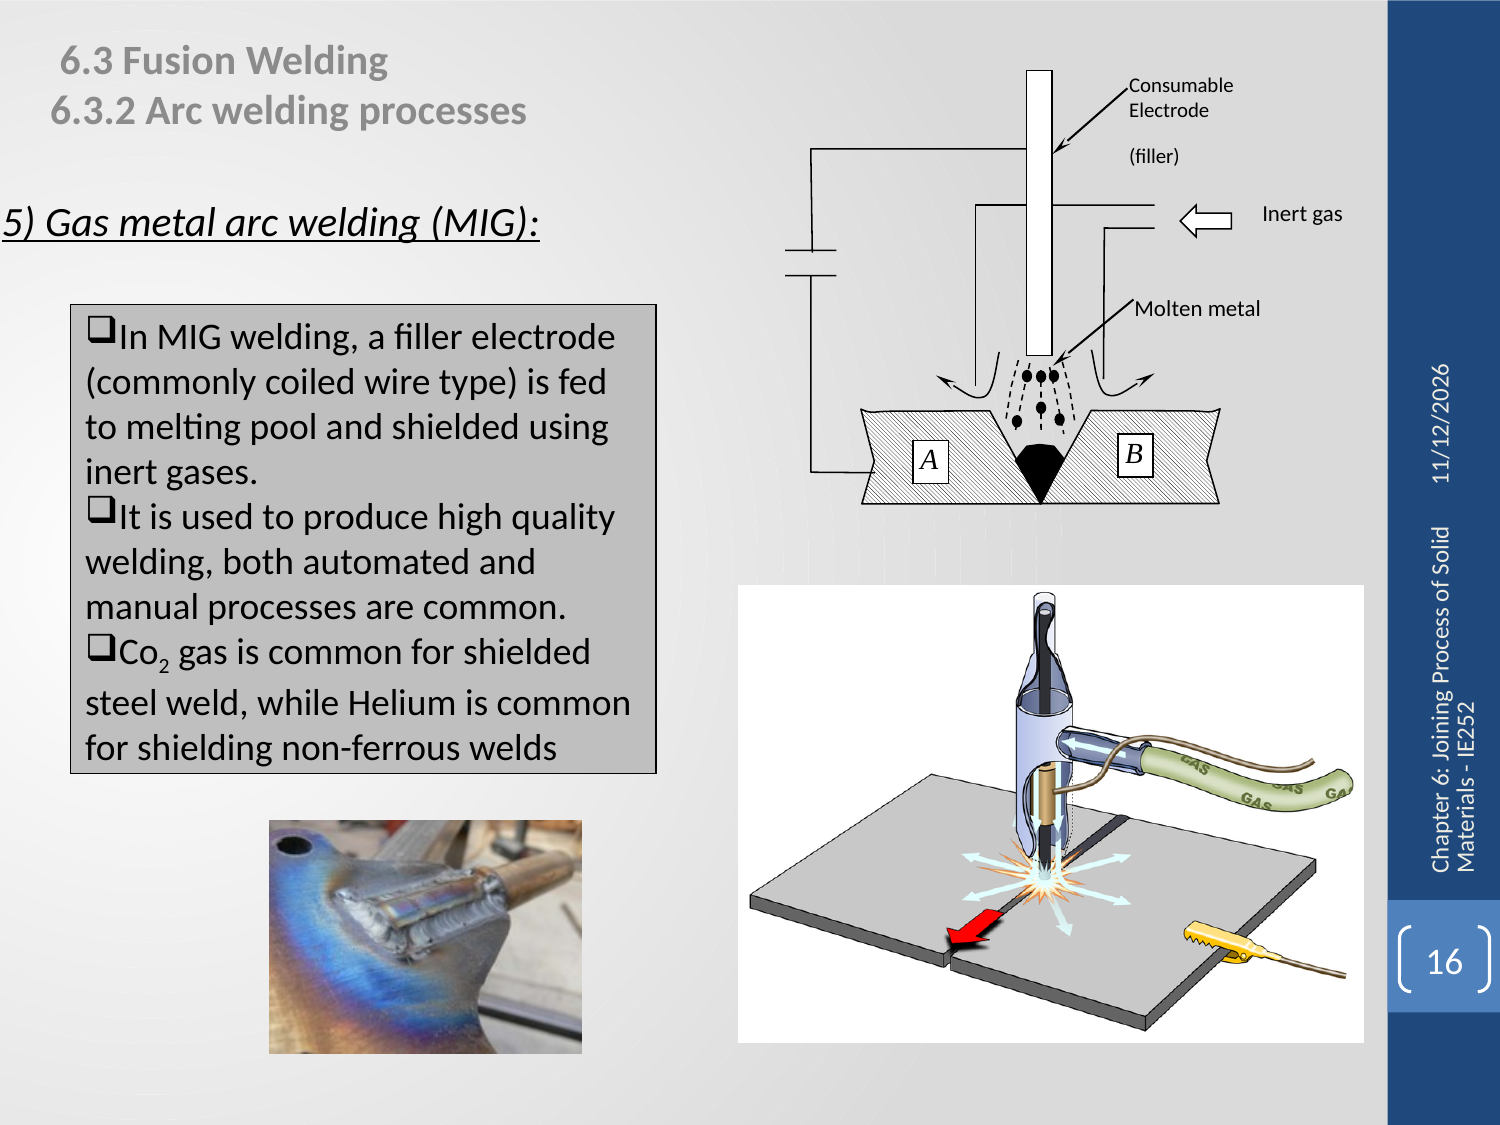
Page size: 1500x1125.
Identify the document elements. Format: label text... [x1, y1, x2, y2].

text_box 6.3 Fusion Welding 6.3.2 Arc welding processes [35, 46, 1311, 141]
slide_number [1408, 100, 1469, 500]
footer Chapter 6: Joining Process of Solid Materials - IE252 [1408, 500, 1469, 889]
slide_number 16 [1397, 925, 1492, 994]
picture [269, 820, 583, 1054]
picture [738, 585, 1364, 1044]
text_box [784, 70, 1360, 505]
text_box 5) Gas metal arc welding (MIG): [0, 187, 630, 253]
text_box In MIG welding, a filler electrode (commonly coiled wire type) is fed to melting pool and shielded using inert gases. It is used to produce high quality welding, both automated and manual processes are common. Co2 gas is common for shielded steel weld, while Helium is common for shielding non-ferrous welds [70, 304, 657, 774]
